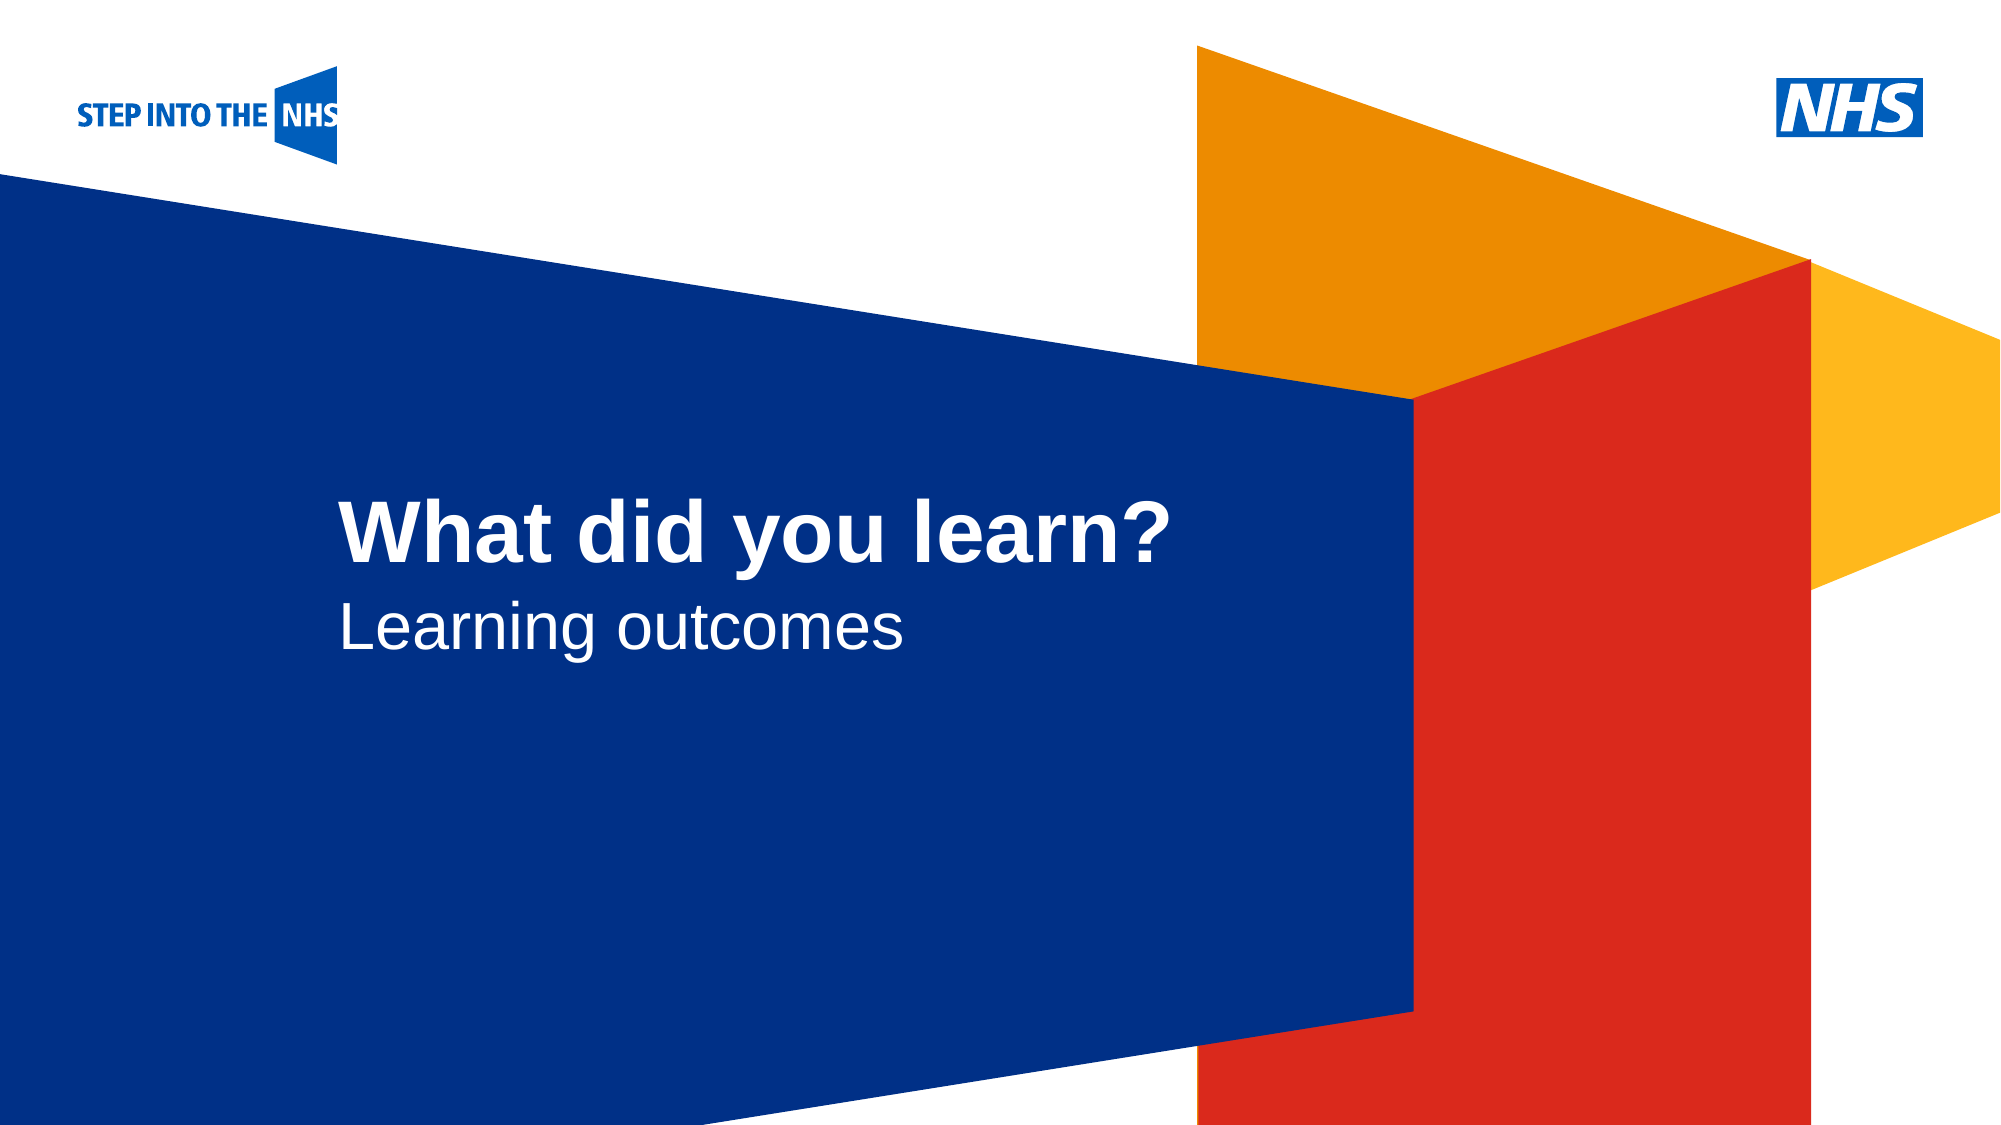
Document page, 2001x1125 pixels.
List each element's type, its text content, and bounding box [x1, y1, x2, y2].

list What did you learn? Learning outcomes [338, 486, 1346, 980]
